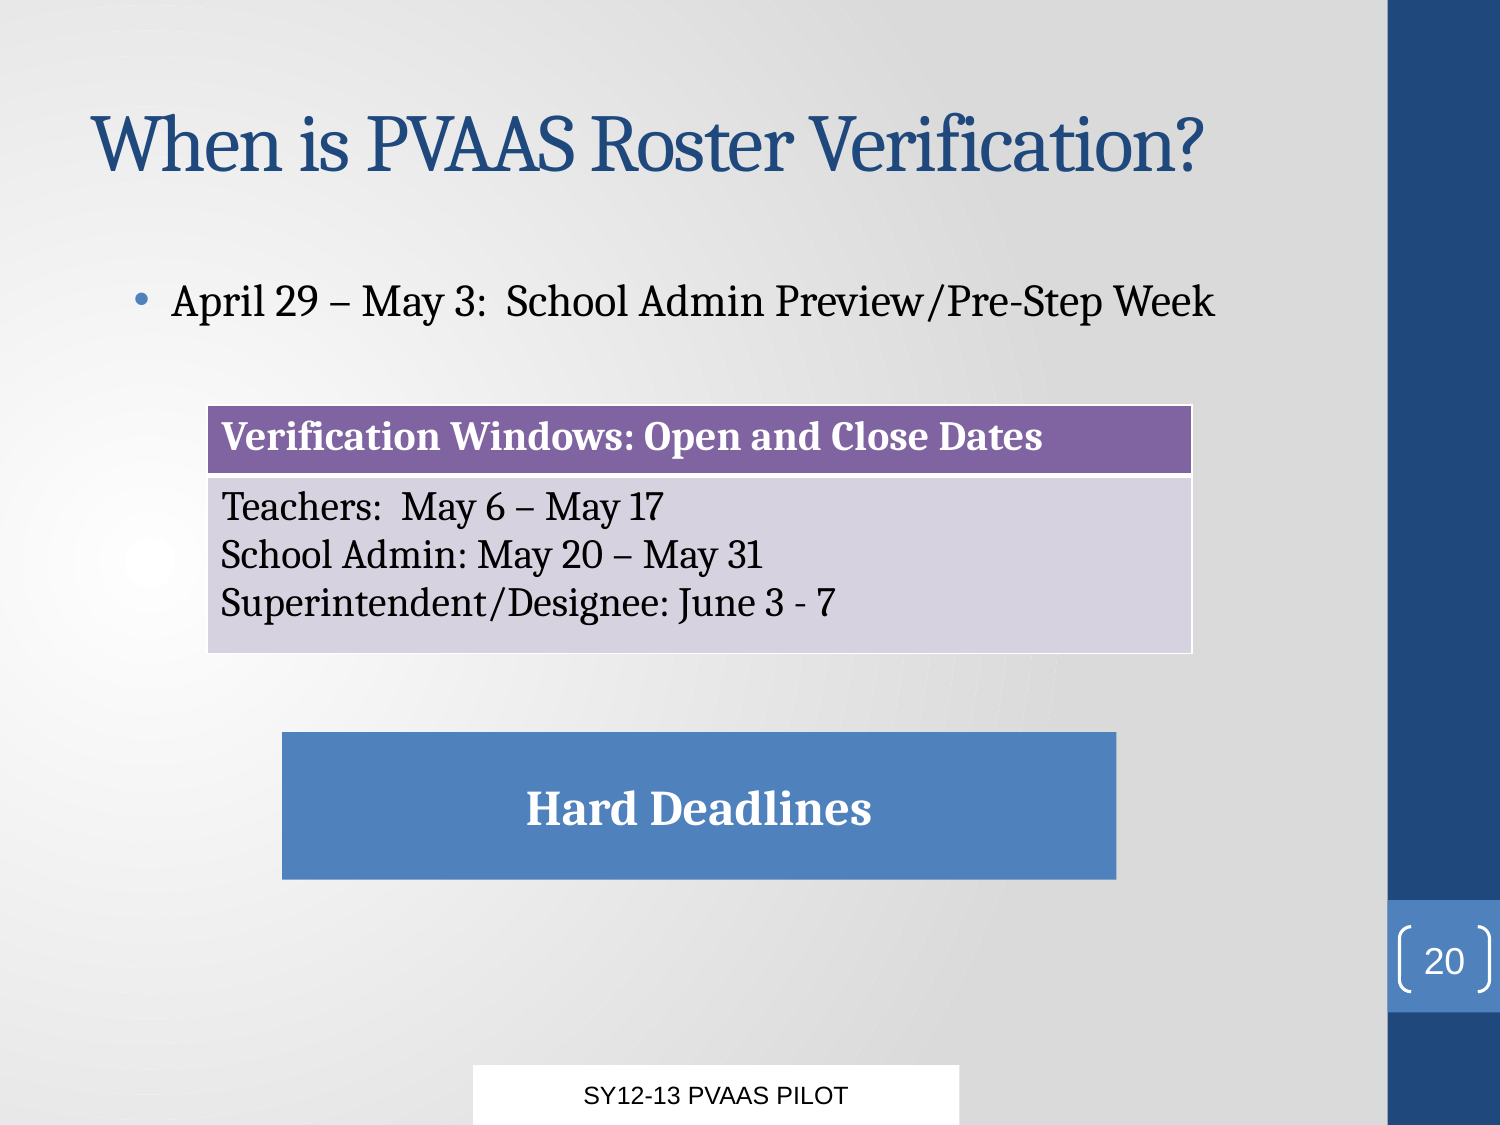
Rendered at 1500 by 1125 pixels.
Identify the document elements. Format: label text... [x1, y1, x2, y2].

table_cell Teachers: May 6 – May 17 School Admin: May 20 – May 31 Superintendent/Designee: June 3 - 7 [208, 478, 1191, 653]
footer SY12-13 PVAAS PILOT [473, 1065, 960, 1125]
table_header Verification Windows: Open and Close Dates [208, 406, 1191, 473]
list April 29 – May 3: School Admin Preview/Pre-Step Week [99, 263, 1445, 590]
title When is PVAAS Roster Verification? [75, 45, 1325, 233]
slide_number 20 [1397, 925, 1492, 994]
text_box Hard Deadlines [282, 732, 1117, 880]
